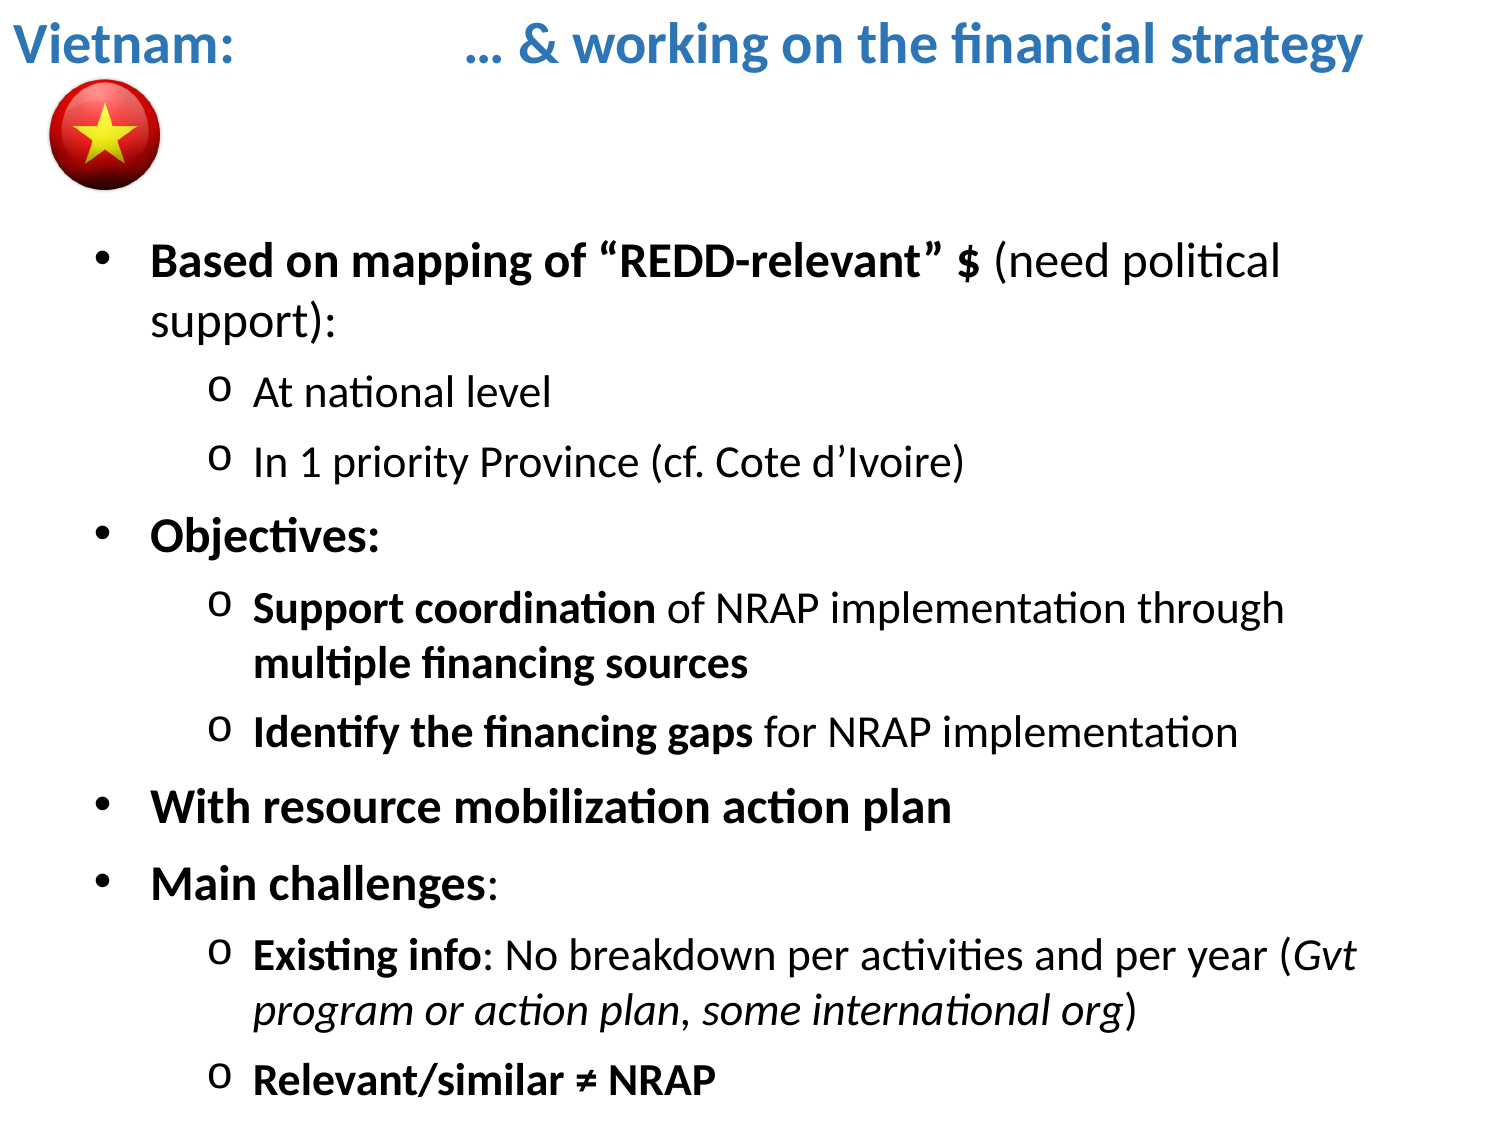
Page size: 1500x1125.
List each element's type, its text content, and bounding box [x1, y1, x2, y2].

text_box Vietnam: … & working on the financial strategy [0, 0, 1500, 83]
text_box Based on mapping of “REDD-relevant” $ (need political support): At national level In 1 priority Province (cf. Cote d’Ivoire) Objectives: Support coordination of NRAP implementation through multiple financing sources Identify the financing gaps for NRAP implementation With resource mobilization action plan Main challenges: Existing info: No breakdown per activities and per year (Gvt program or action plan, some international org) Relevant/similar ≠ NRAP [78, 219, 1450, 907]
picture [45, 75, 164, 194]
